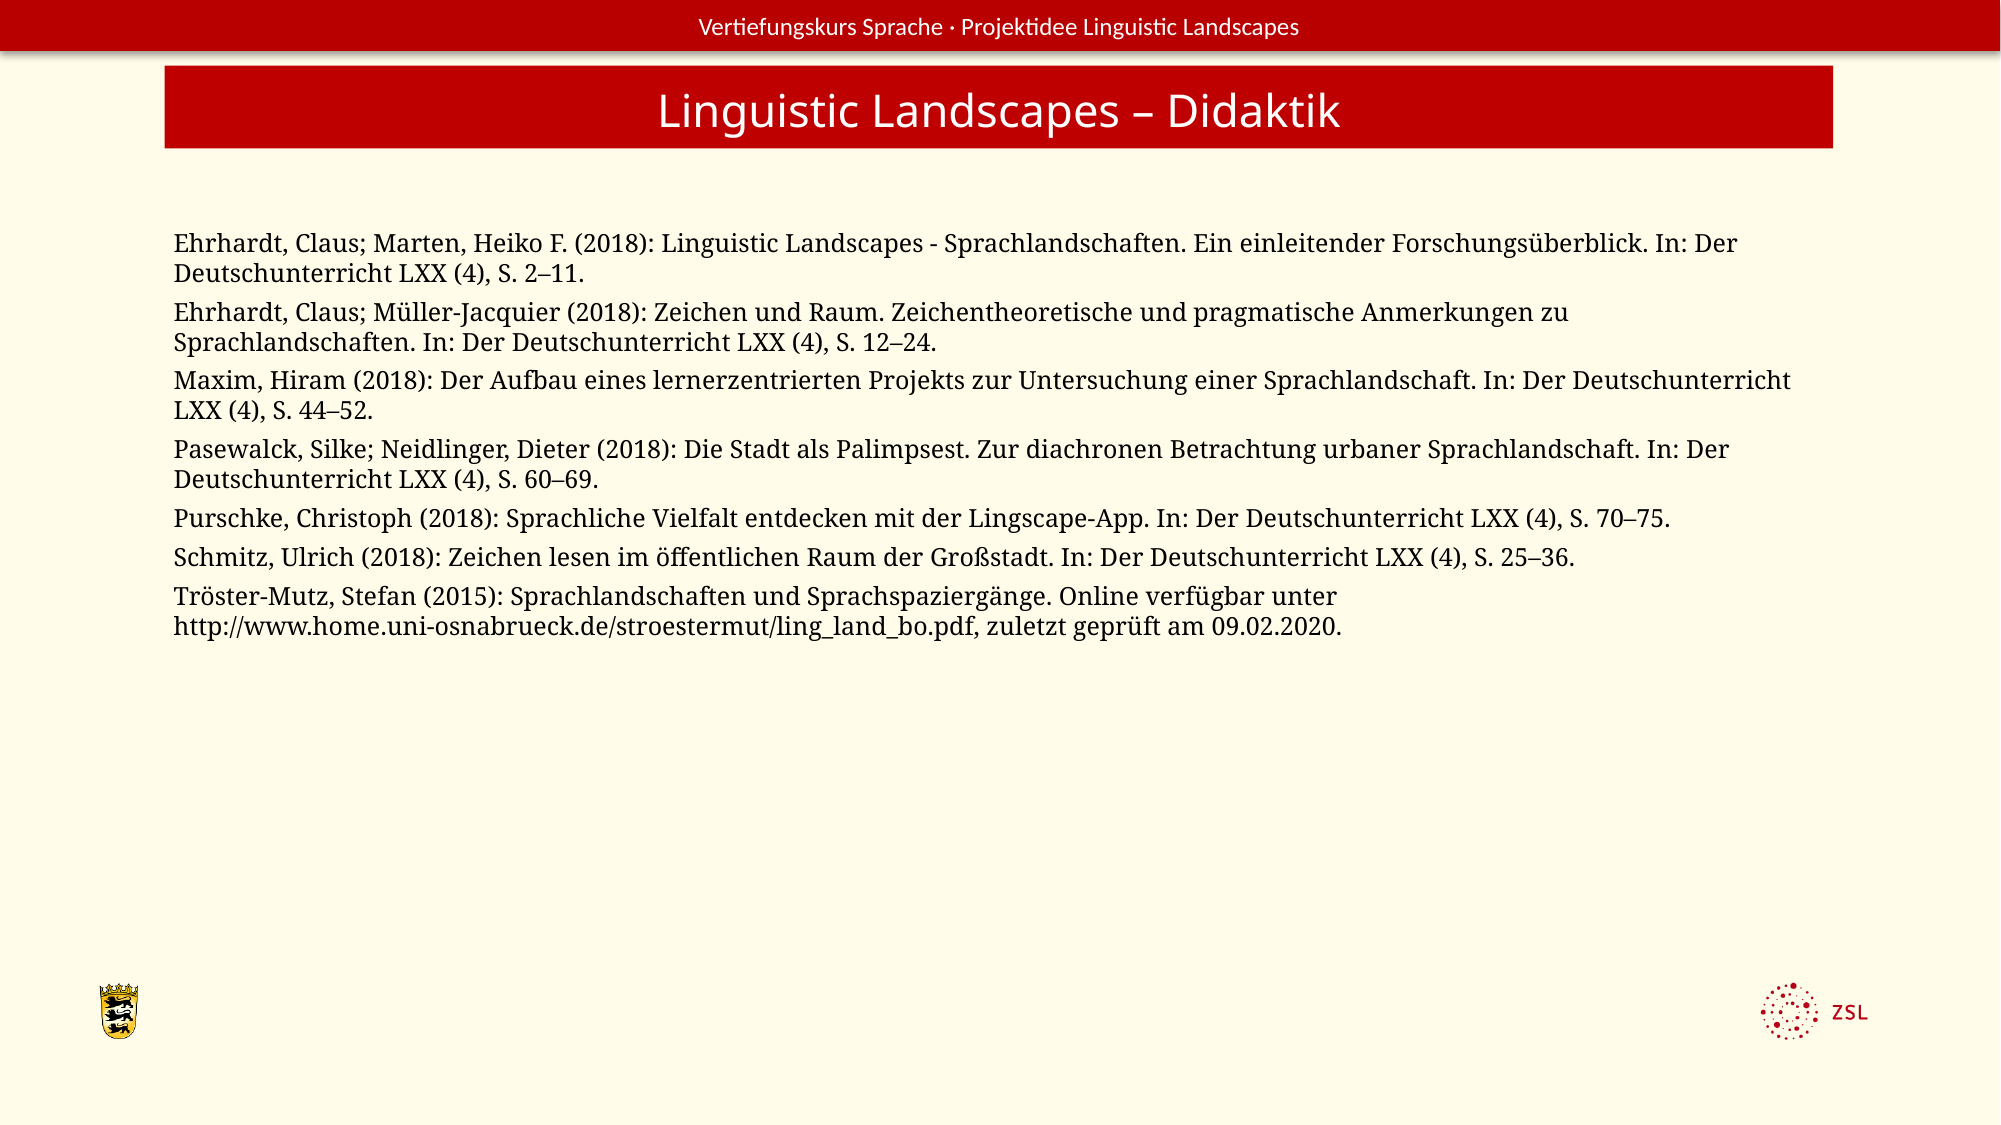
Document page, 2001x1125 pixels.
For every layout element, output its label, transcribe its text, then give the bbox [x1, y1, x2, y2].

text_box Ehrhardt, Claus; Marten, Heiko F. (2018): Linguistic Landscapes - Sprachlandschaften. Ein einleitender Forschungsüberblick. In: Der Deutschunterricht LXX (4), S. 2–11. Ehrhardt, Claus; Müller-Jacquier (2018): Zeichen und Raum. Zeichentheoretische und pragmatische Anmerkungen zu Sprachlandschaften. In: Der Deutschunterricht LXX (4), S. 12–24. Maxim, Hiram (2018): Der Aufbau eines lernerzentrierten Projekts zur Untersuchung einer Sprachlandschaft. In: Der Deutschunterricht LXX (4), S. 44–52. Pasewalck, Silke; Neidlinger, Dieter (2018): Die Stadt als Palimpsest. Zur diachronen Betrachtung urbaner Sprachlandschaft. In: Der Deutschunterricht LXX (4), S. 60–69. Purschke, Christoph (2018): Sprachliche Vielfalt entdecken mit der Lingscape-App. In: Der Deutschunterricht LXX (4), S. 70–75. Schmitz, Ulrich (2018): Zeichen lesen im öffentlichen Raum der Großstadt. In: Der Deutschunterricht LXX (4), S. 25–36. Tröster-Mutz, Stefan (2015): Sprachlandschaften und Sprachspaziergänge. Online verfügbar unter http://www.home.uni-osnabrueck.de/stroestermut/ling_land_bo.pdf, zuletzt geprüft am 09.02.2020. [158, 219, 1828, 648]
picture [1746, 968, 1882, 1054]
text_box Linguistic Landscapes – Didaktik [164, 65, 1834, 149]
picture [98, 981, 140, 1041]
